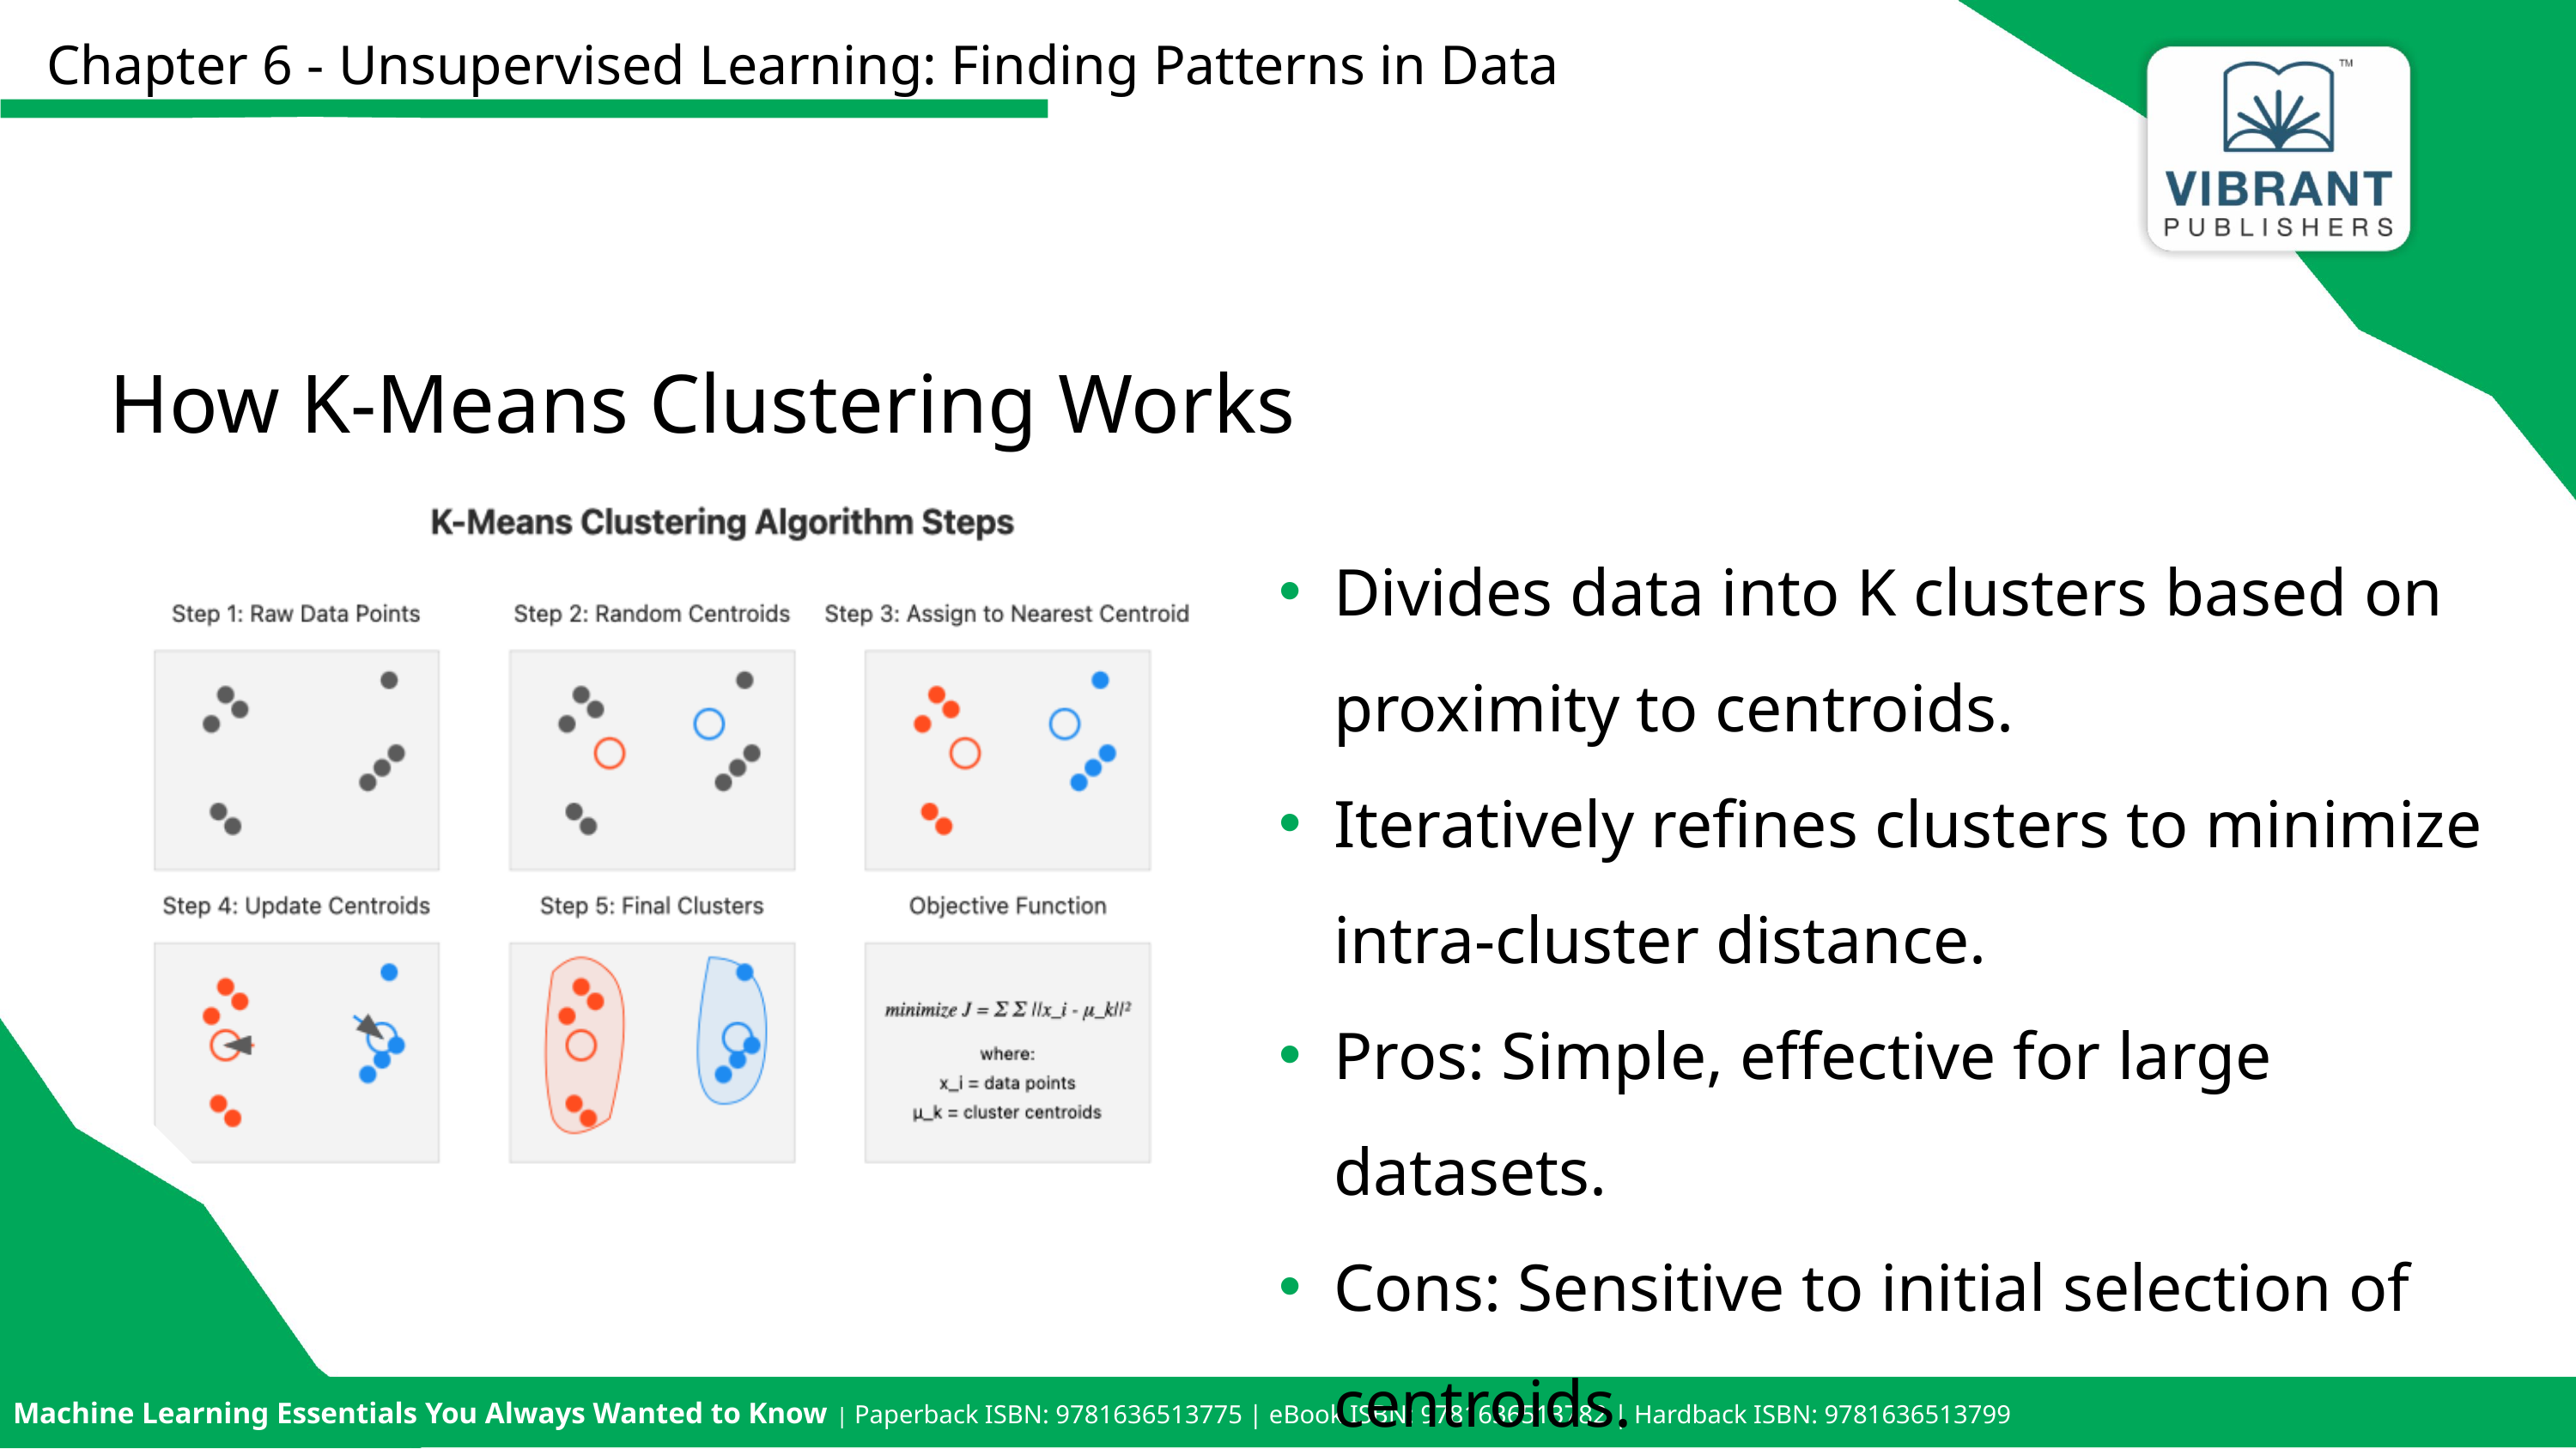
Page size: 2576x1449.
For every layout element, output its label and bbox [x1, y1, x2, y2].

picture [109, 469, 1224, 1203]
text_box [0, 0, 2576, 1448]
